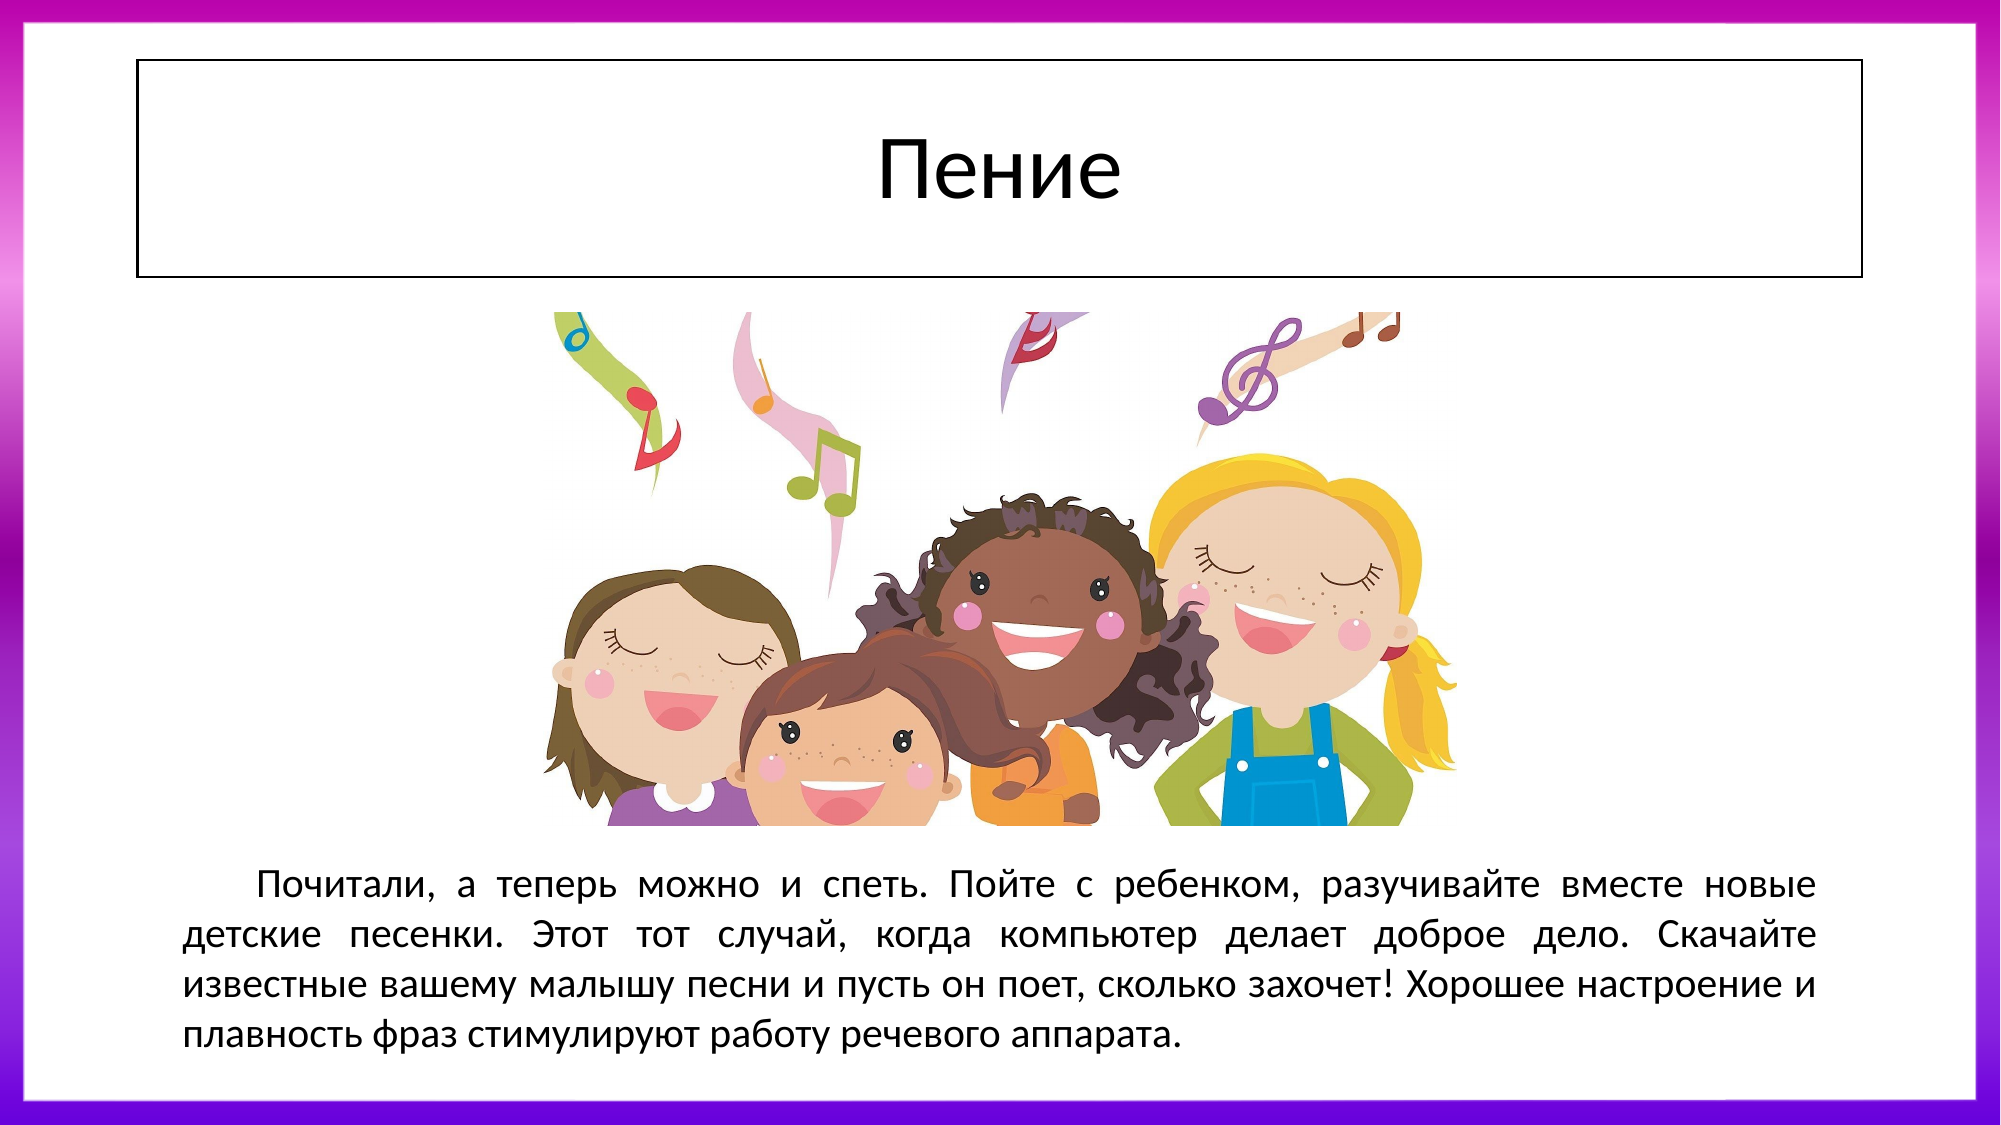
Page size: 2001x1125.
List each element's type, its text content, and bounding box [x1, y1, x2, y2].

picture [0, 0, 2001, 1125]
text_box Почитали, а теперь можно и спеть. Пойте с ребенком, разучивайте вместе новые детские песенки. Этот тот случай, когда компьютер делает доброе дело. Скачайте известные вашему малышу песни и пусть он поет, сколько захочет! Хорошее настроение и плавность фраз стимулируют работу речевого аппарата. [167, 847, 1833, 1063]
title Пение [136, 59, 1863, 278]
